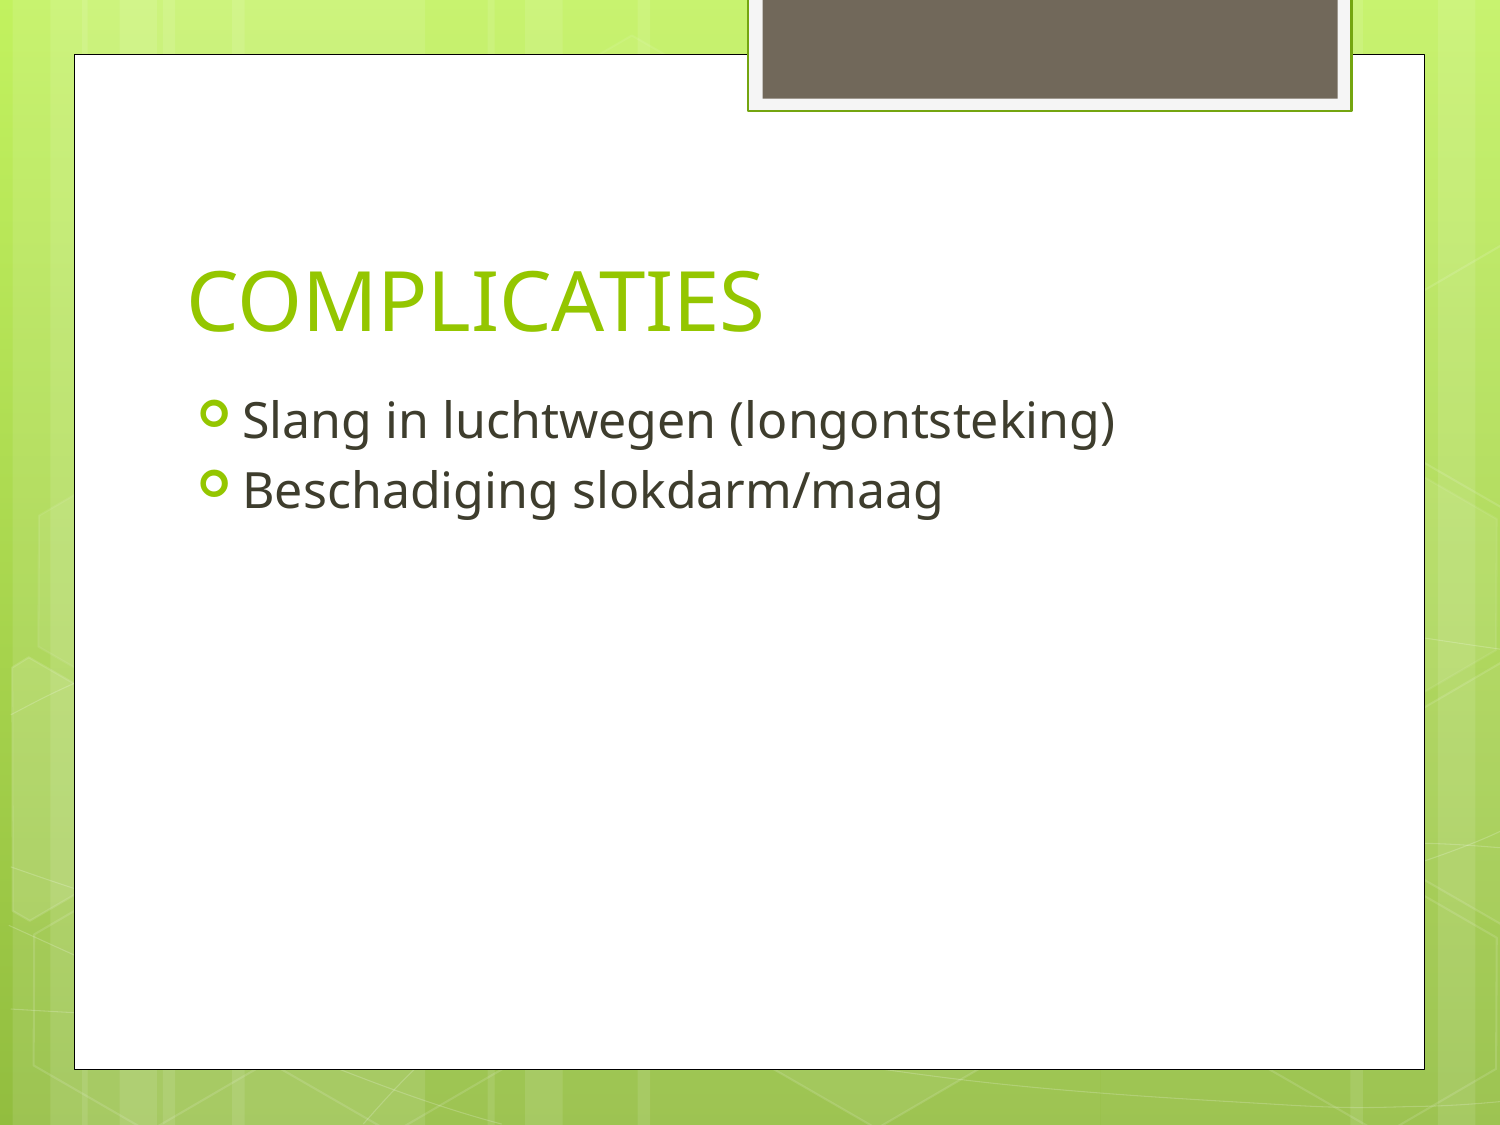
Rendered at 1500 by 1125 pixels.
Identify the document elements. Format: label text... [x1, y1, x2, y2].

list Slang in luchtwegen (longontsteking) Beschadiging slokdarm/maag [171, 381, 1283, 957]
title COMPLICATIES [171, 168, 1324, 357]
